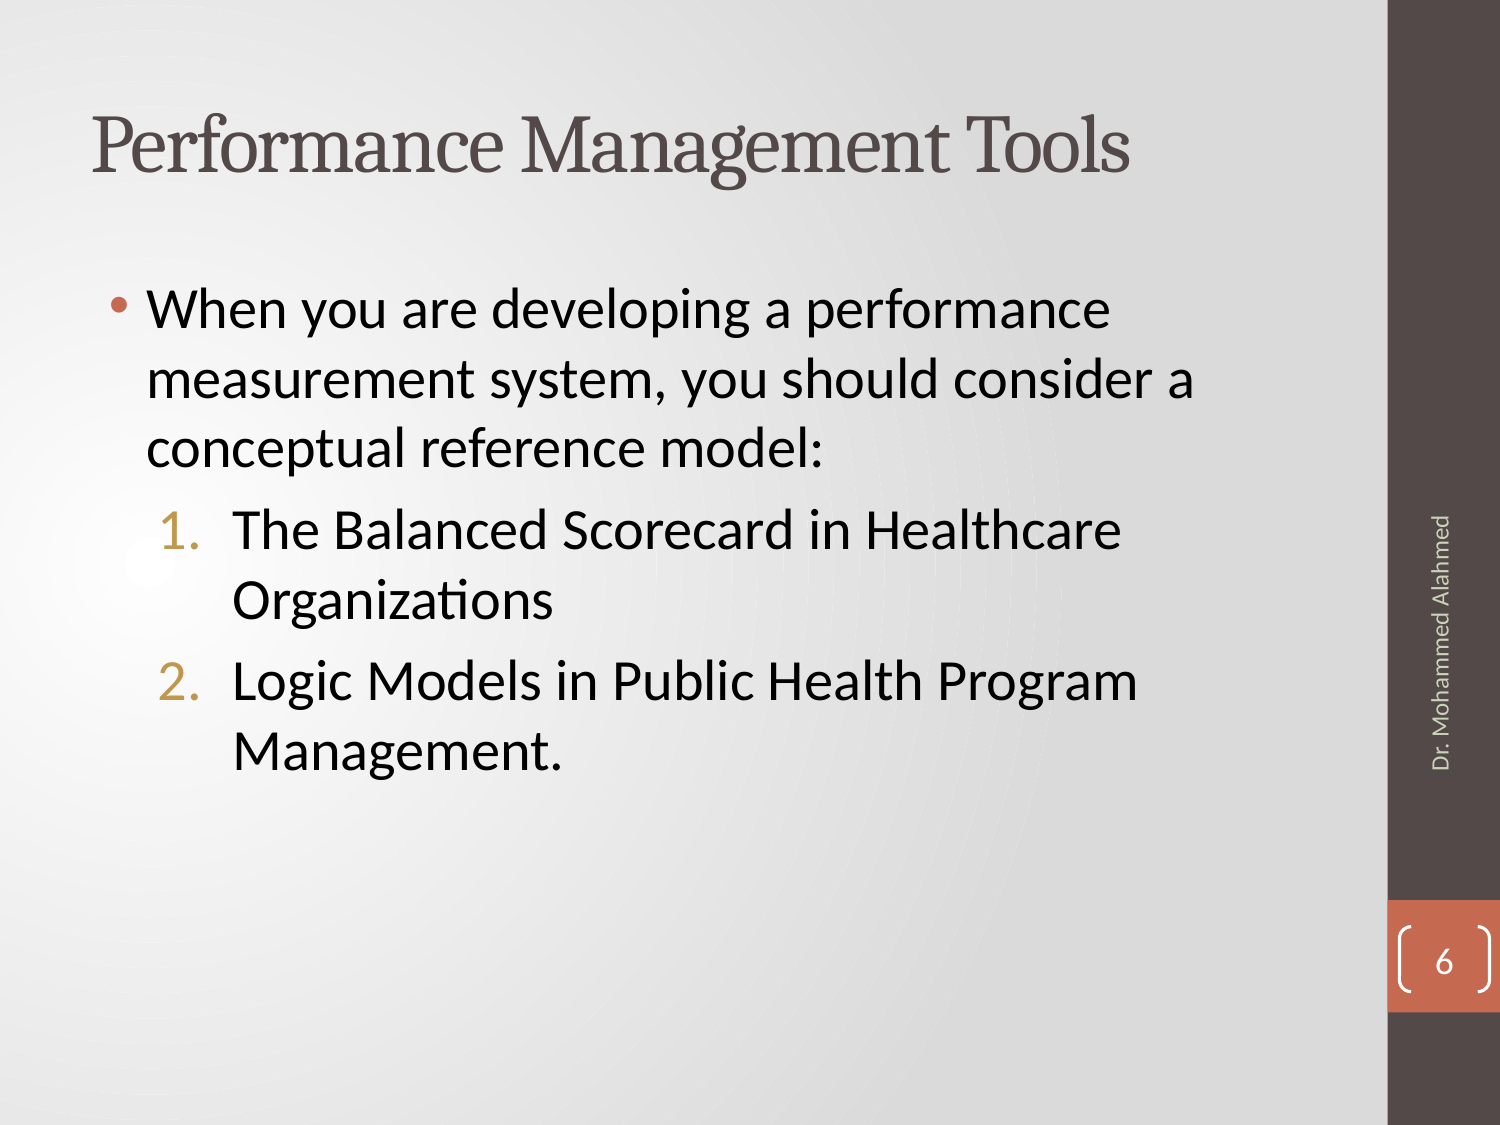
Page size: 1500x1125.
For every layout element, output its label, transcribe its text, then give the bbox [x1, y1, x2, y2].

footer Dr. Mohammed Alahmed [1408, 500, 1469, 889]
title Performance Management Tools [75, 45, 1325, 233]
list When you are developing a performance measurement system, you should consider a conceptual reference model: The Balanced Scorecard in Healthcare Organizations Logic Models in Public Health Program Management. [75, 262, 1325, 1050]
slide_number 6 [1397, 925, 1492, 994]
